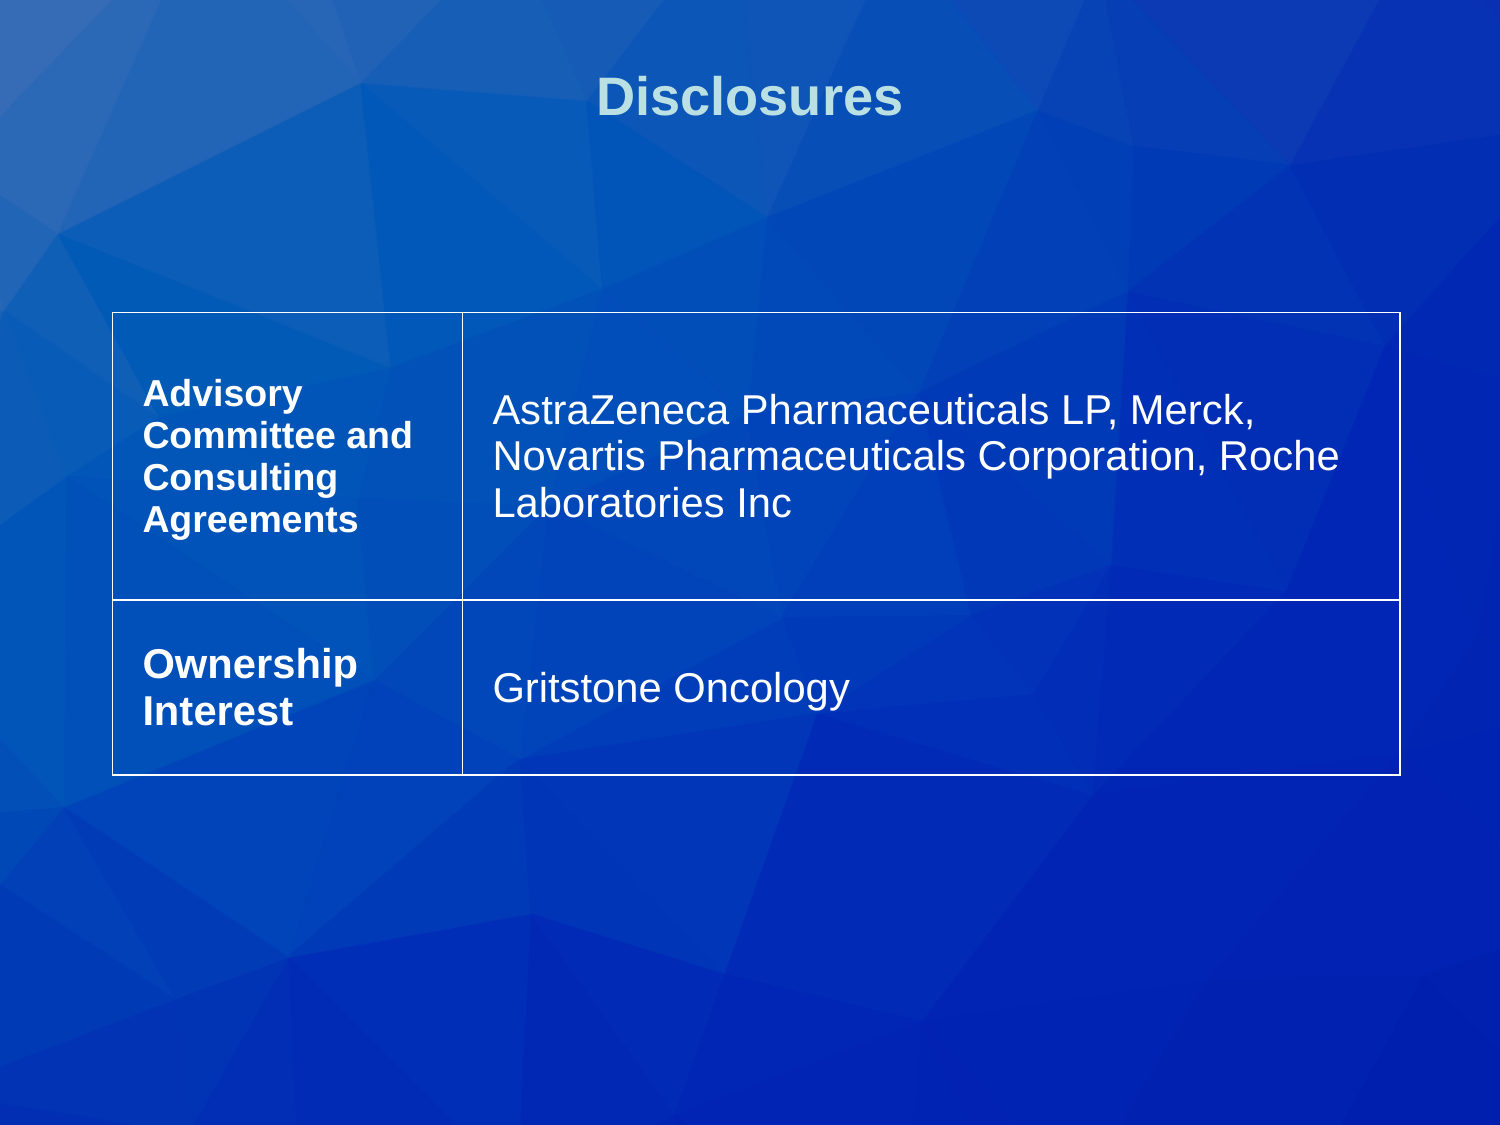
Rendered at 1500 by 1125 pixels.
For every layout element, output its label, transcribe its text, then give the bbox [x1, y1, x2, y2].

table_header Advisory Committee and Consulting Agreements [113, 313, 462, 599]
table_header AstraZeneca Pharmaceuticals LP, Merck, Novartis Pharmaceuticals Corporation, Roche Laboratories Inc [463, 313, 1399, 599]
table_cell Ownership Interest [113, 601, 462, 774]
title Disclosures [112, 0, 1388, 188]
picture [0, 0, 1500, 1125]
table_cell Gritstone Oncology [463, 601, 1399, 774]
